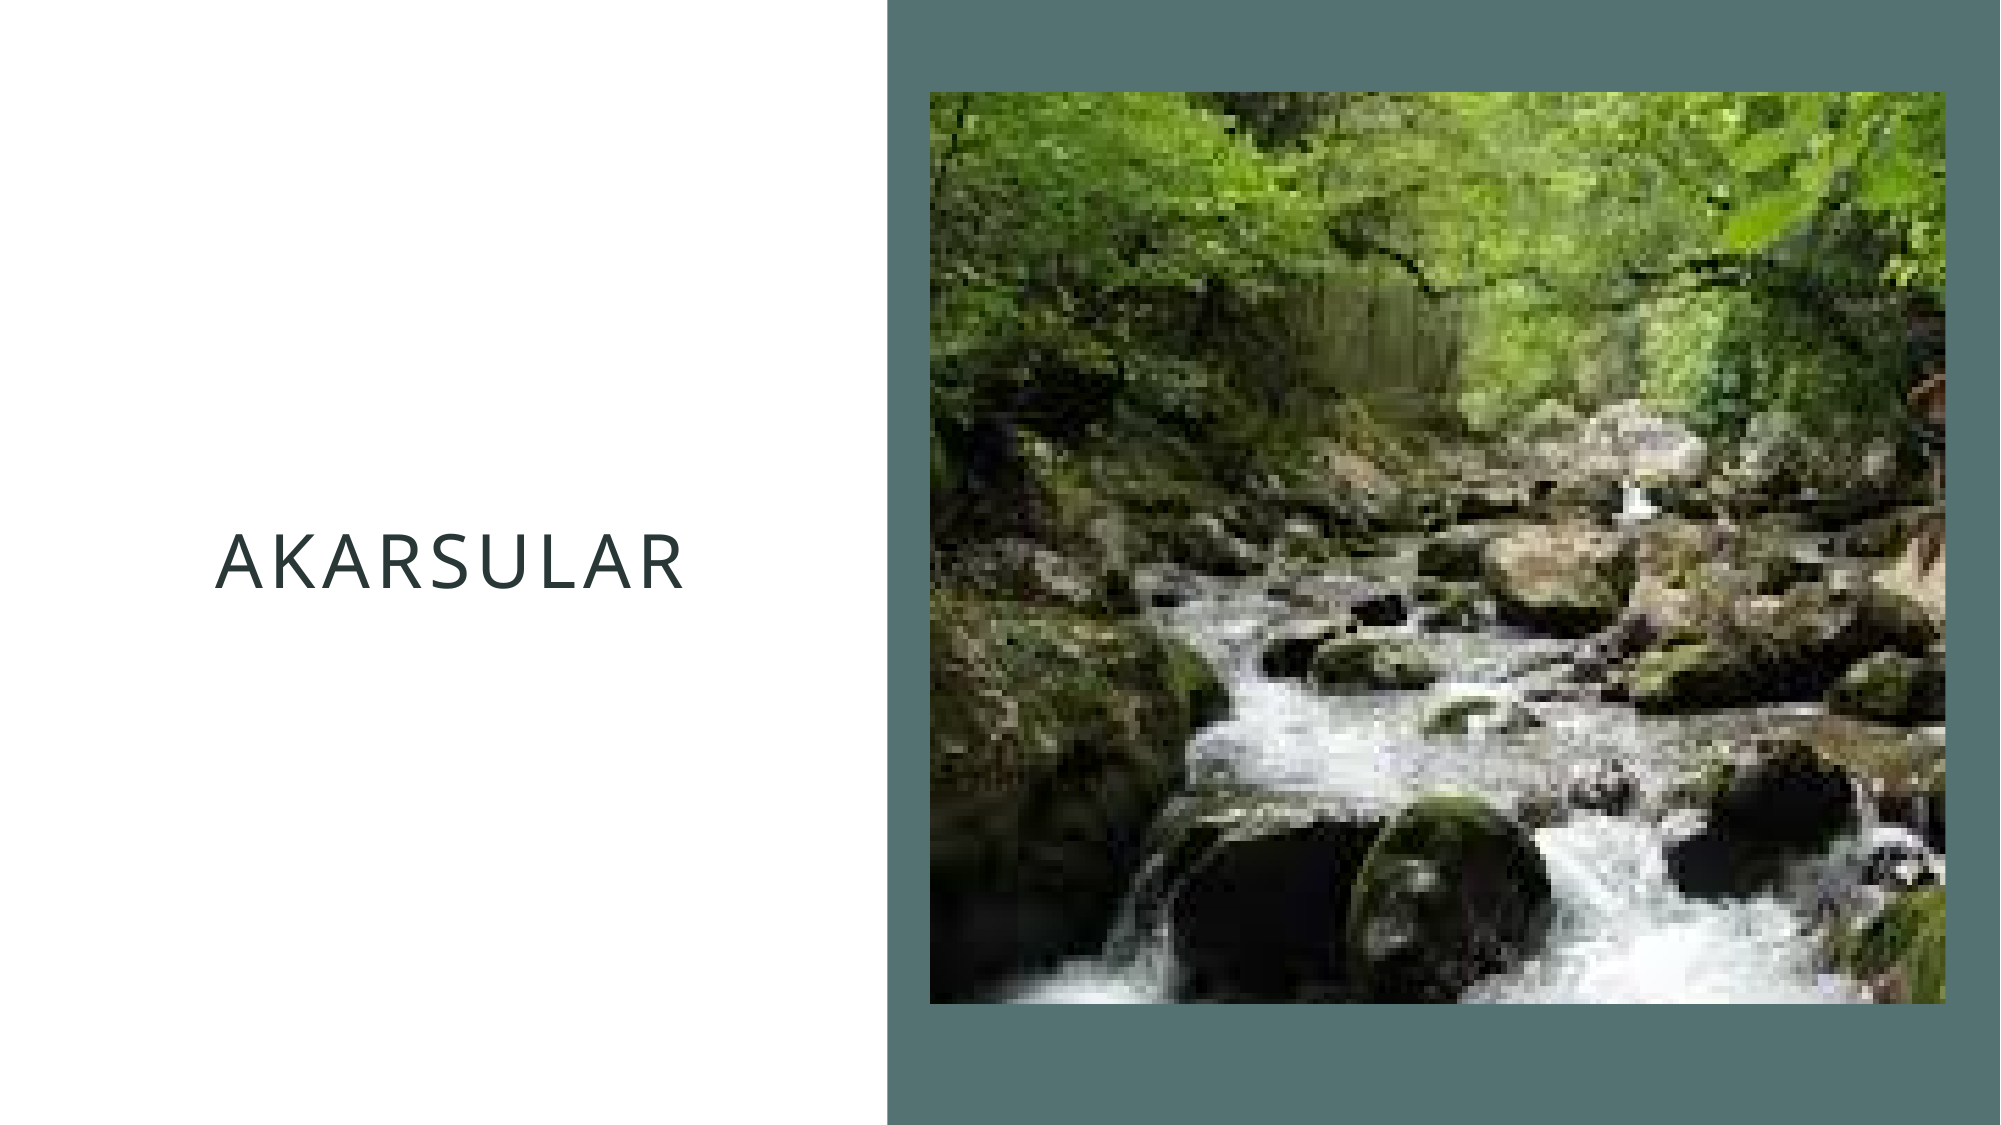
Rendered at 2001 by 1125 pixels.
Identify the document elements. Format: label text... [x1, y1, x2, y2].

title AKARSULAR [174, 112, 725, 613]
text_box [886, 0, 2000, 1125]
text_box [0, 0, 886, 1125]
picture [929, 92, 1946, 1004]
